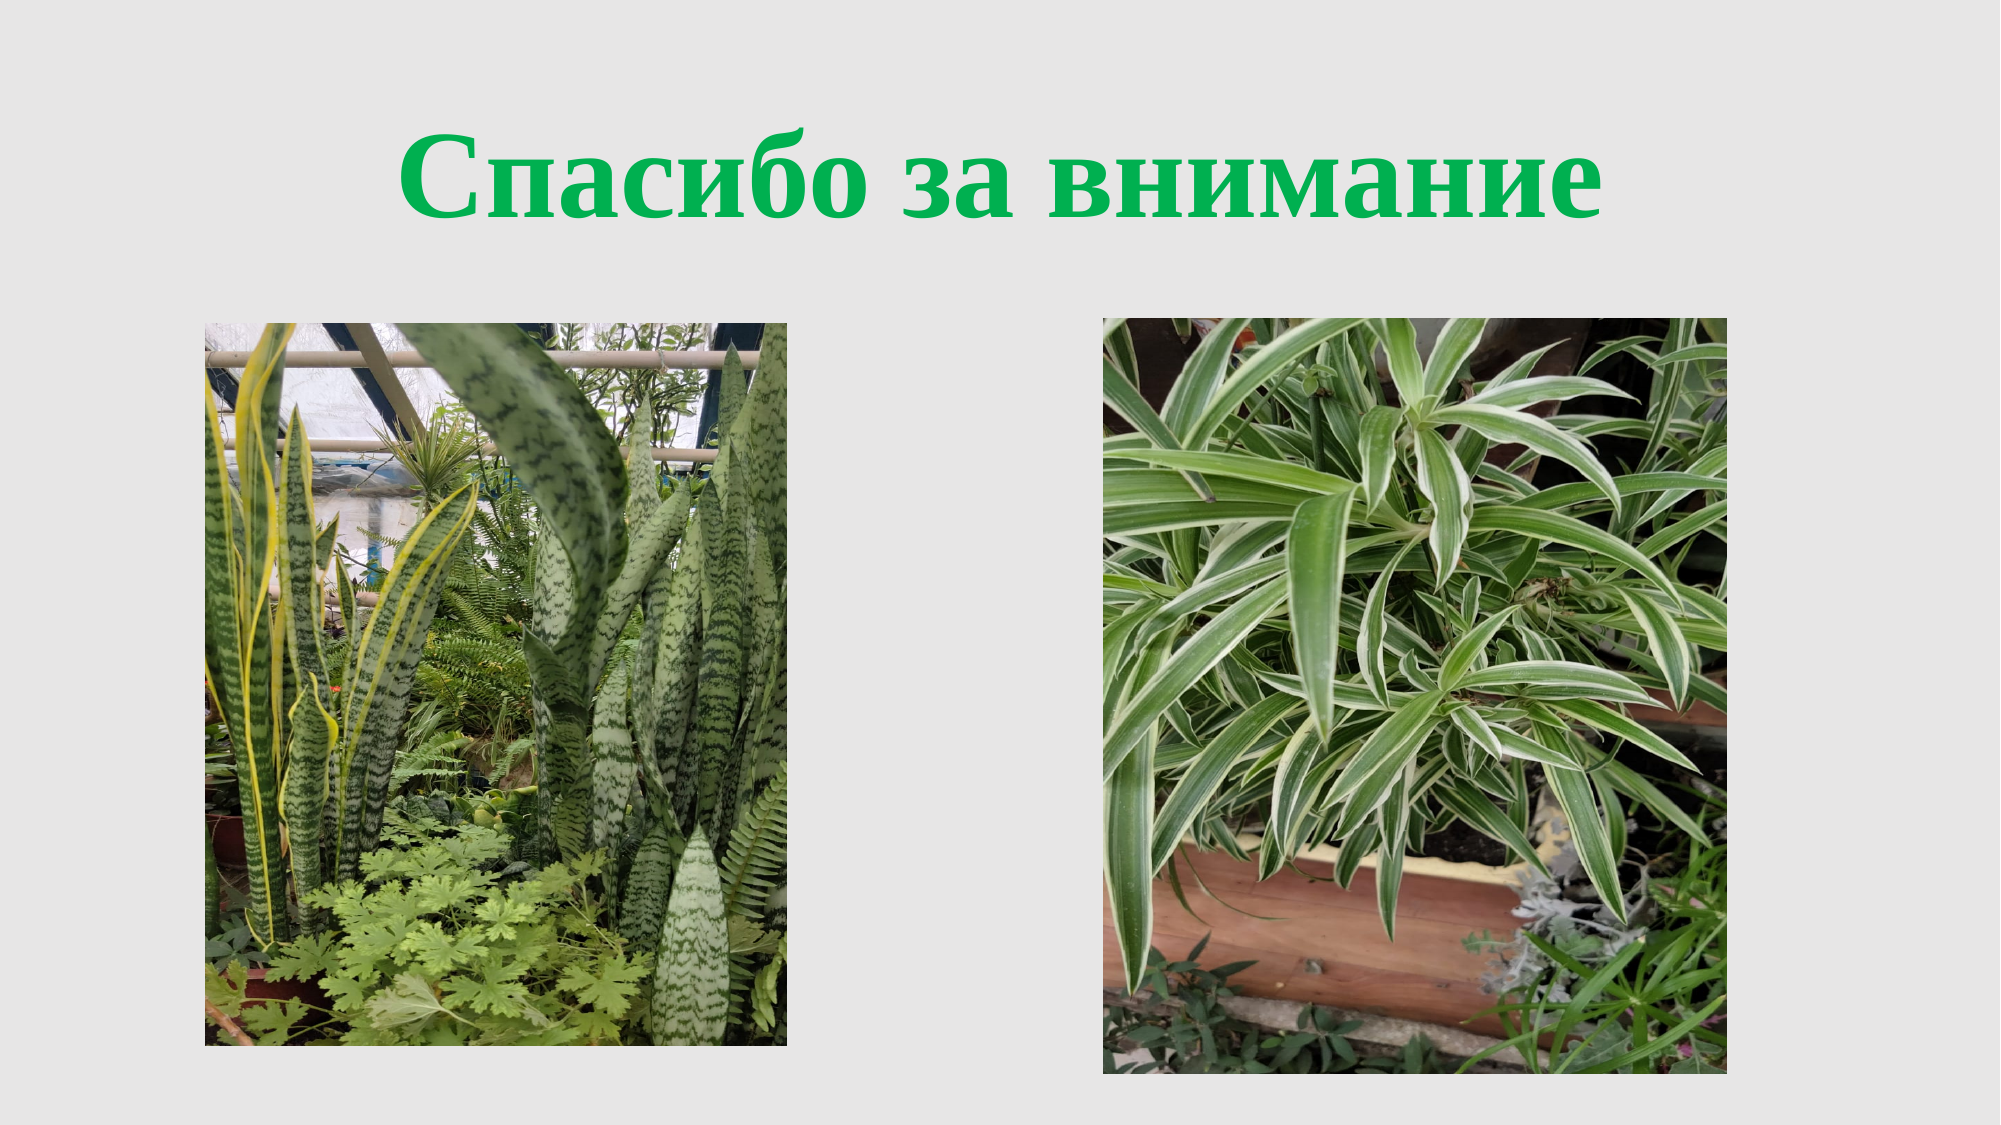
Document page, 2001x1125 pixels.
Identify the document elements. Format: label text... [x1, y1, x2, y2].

picture [205, 322, 787, 1046]
title Спасибо за внимание [137, 92, 1863, 278]
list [1103, 318, 1727, 1074]
